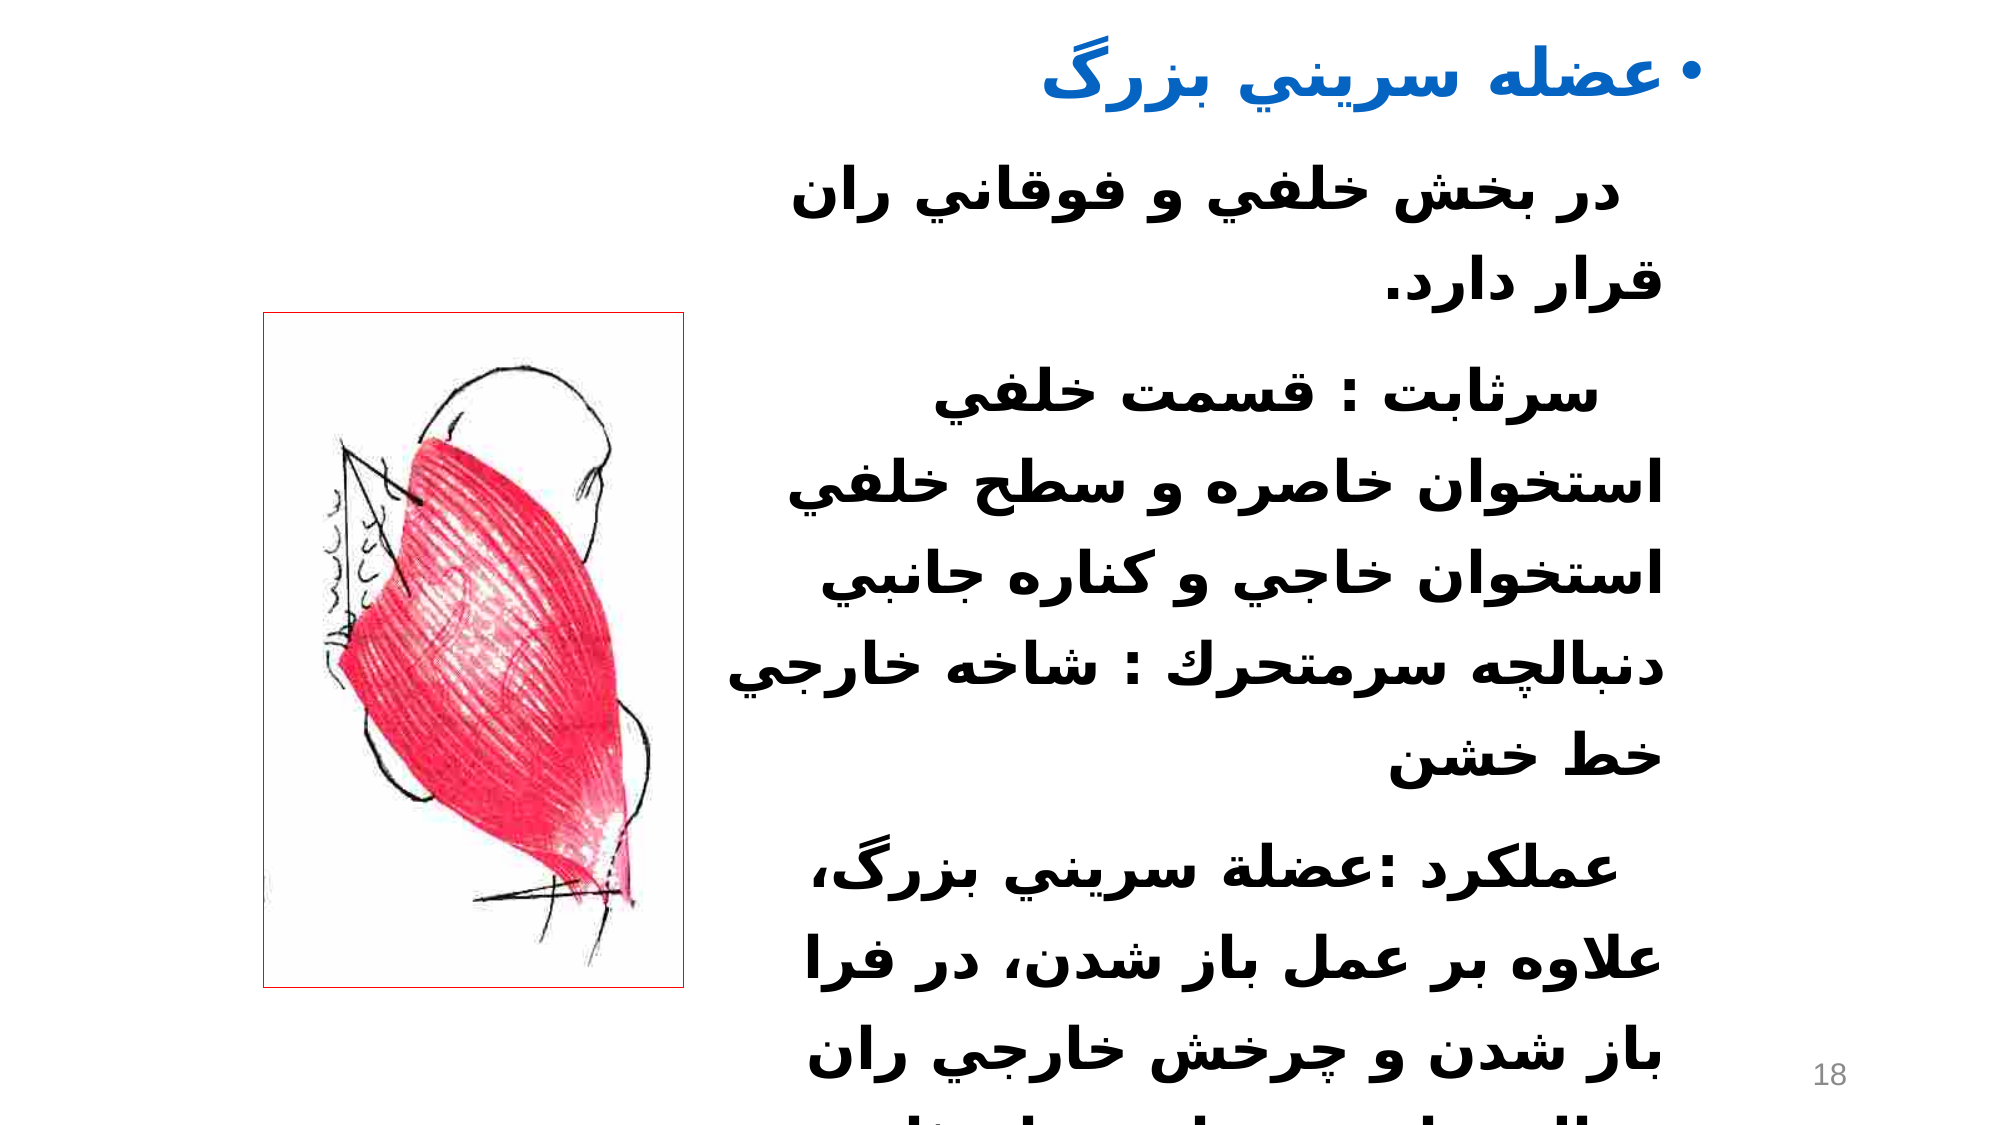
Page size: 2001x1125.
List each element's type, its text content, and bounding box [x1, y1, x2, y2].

slide_number 18 [1412, 1042, 1863, 1103]
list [263, 312, 684, 988]
list عضله سريني بزرگ در بخش خلفي و فوقاني ران قرار دارد. سرثابت : قسمت خلفي استخوان خاصره و سطح خلفي استخوان خاجي و كناره جانبي دنبالچه سرمتحرك : شاخه خارجي خط خشن عملکرد :عضلة سريني بزرگ، علاوه بر عمل باز شدن، در فرا باز شدن و چرخش خارجي ران دخالت دارد و چنانچه ران ثابت باشد، لگن را راست مي‌كند [701, 37, 1719, 988]
